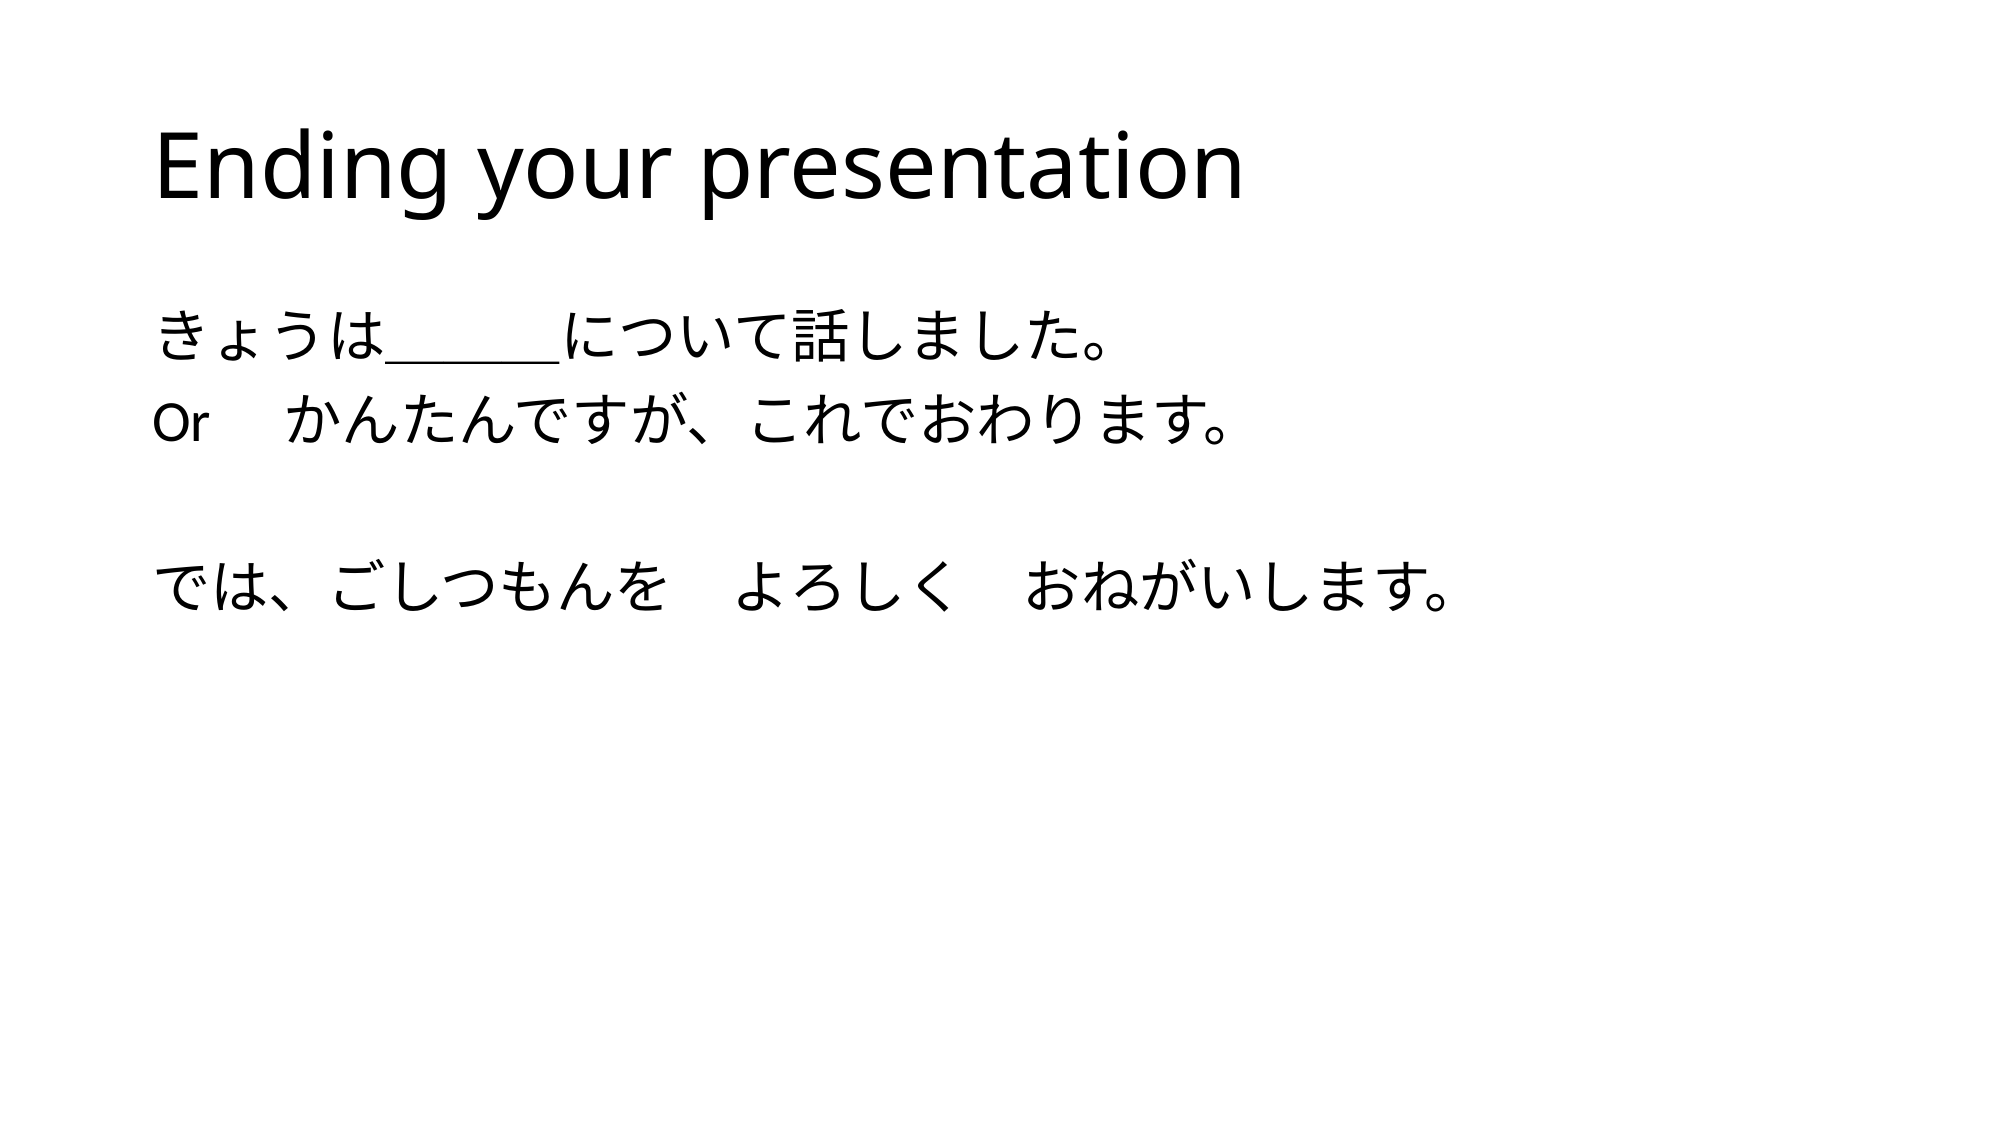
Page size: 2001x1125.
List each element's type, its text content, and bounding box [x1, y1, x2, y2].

list きょうは＿＿＿について話しました。 Or かんたんですが、これでおわります。 では、ごしつもんを よろしく おねがいします。 [137, 299, 1863, 1014]
title Ending your presentation [137, 59, 1863, 278]
